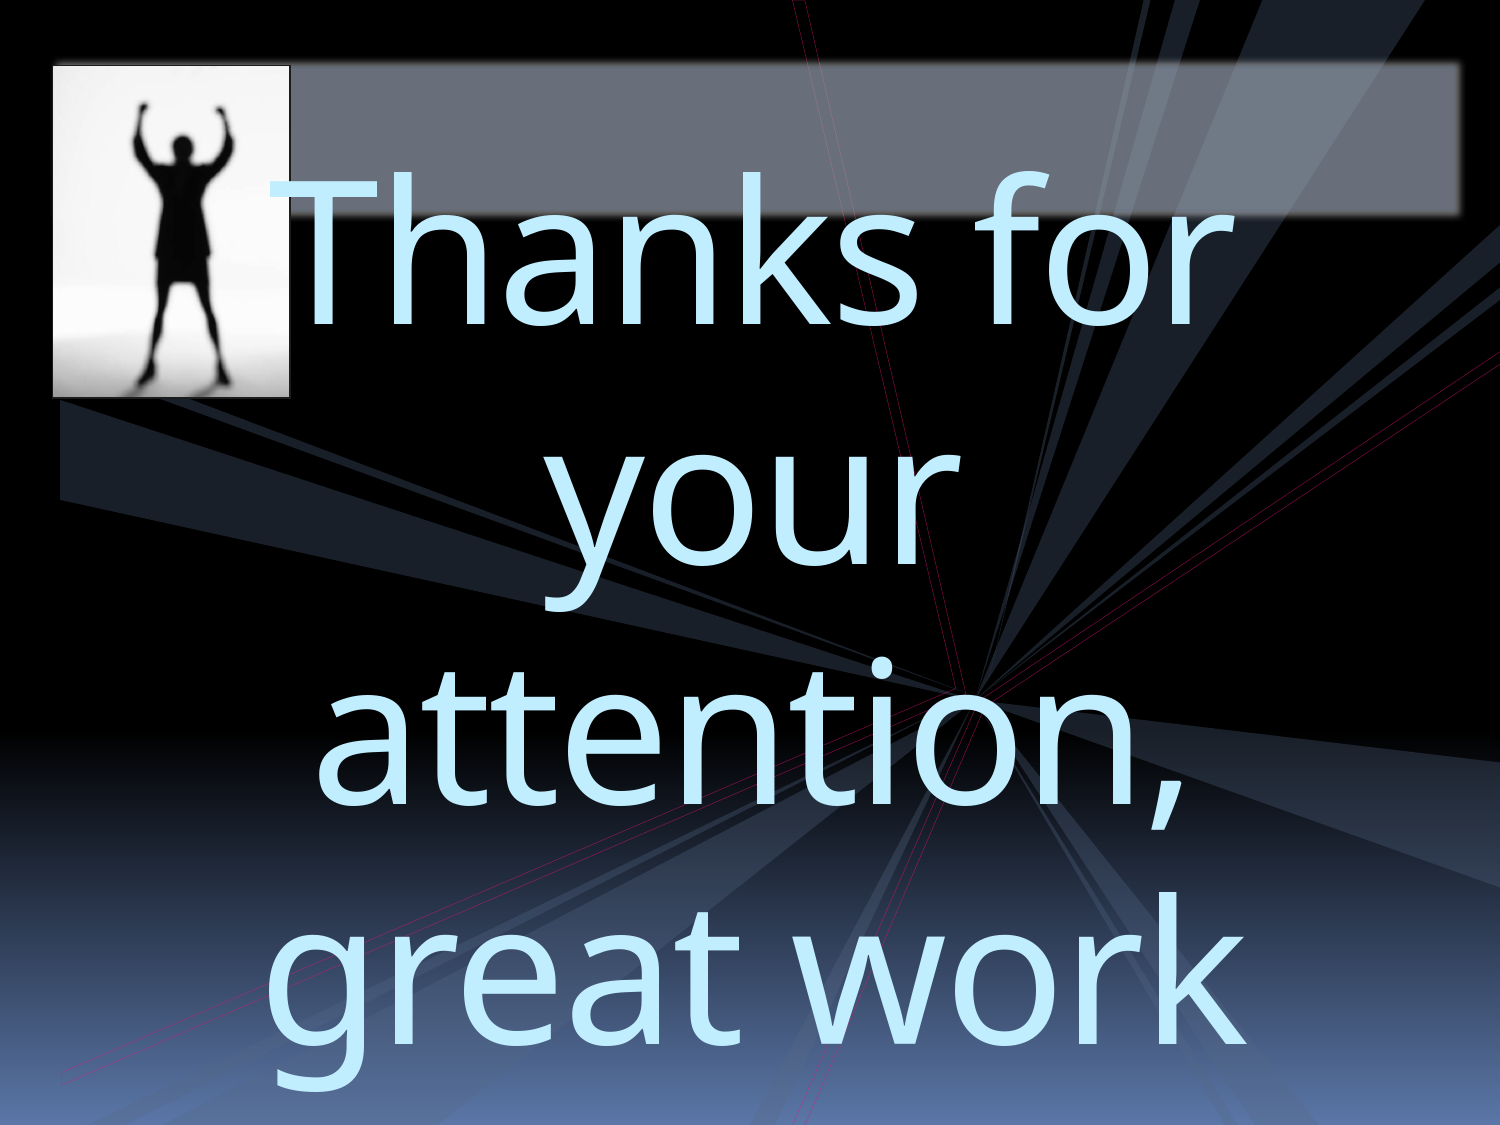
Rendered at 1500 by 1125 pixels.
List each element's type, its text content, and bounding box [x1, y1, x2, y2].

picture [52, 65, 290, 398]
title Thanks for your attention, great work and productive participation!!! [299, 113, 1388, 212]
